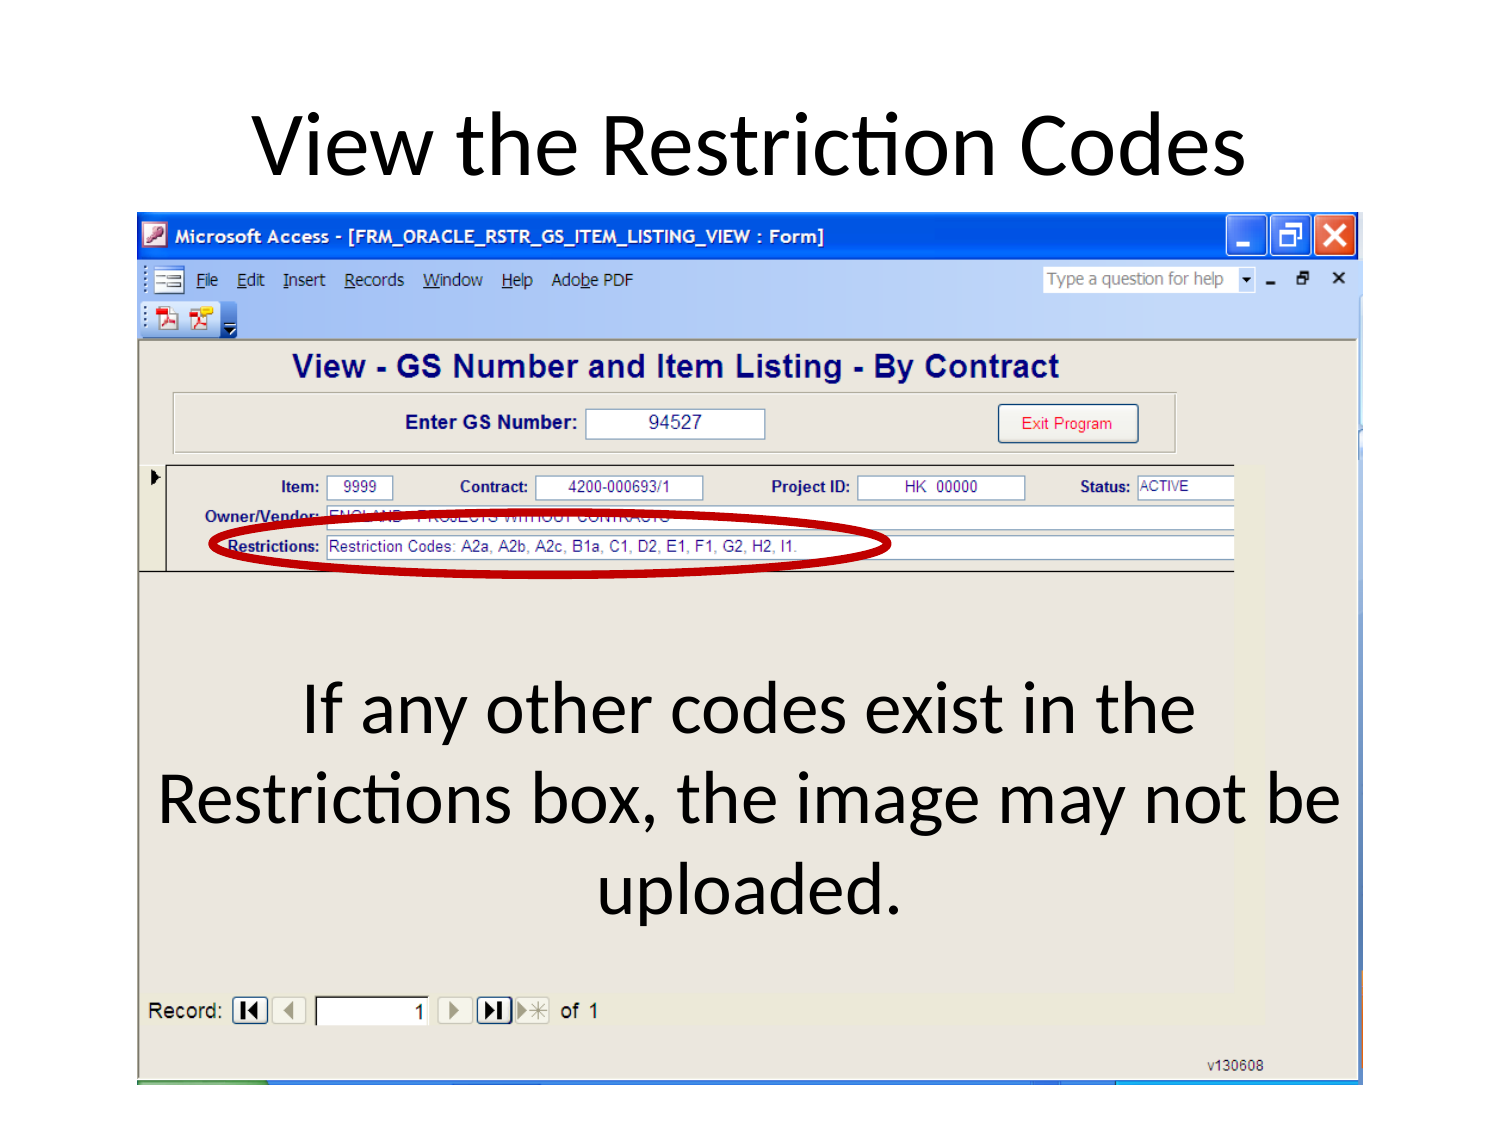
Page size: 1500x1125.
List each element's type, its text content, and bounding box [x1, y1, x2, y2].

text_box View the Restriction Codes [74, 45, 1425, 233]
title If any other codes exist in the Restrictions box, the image may not be uploaded. [125, 650, 132, 938]
picture [137, 212, 1363, 1085]
title If any other codes exist in the Restrictions box, the image may not be uploaded. [1366, 650, 1375, 938]
